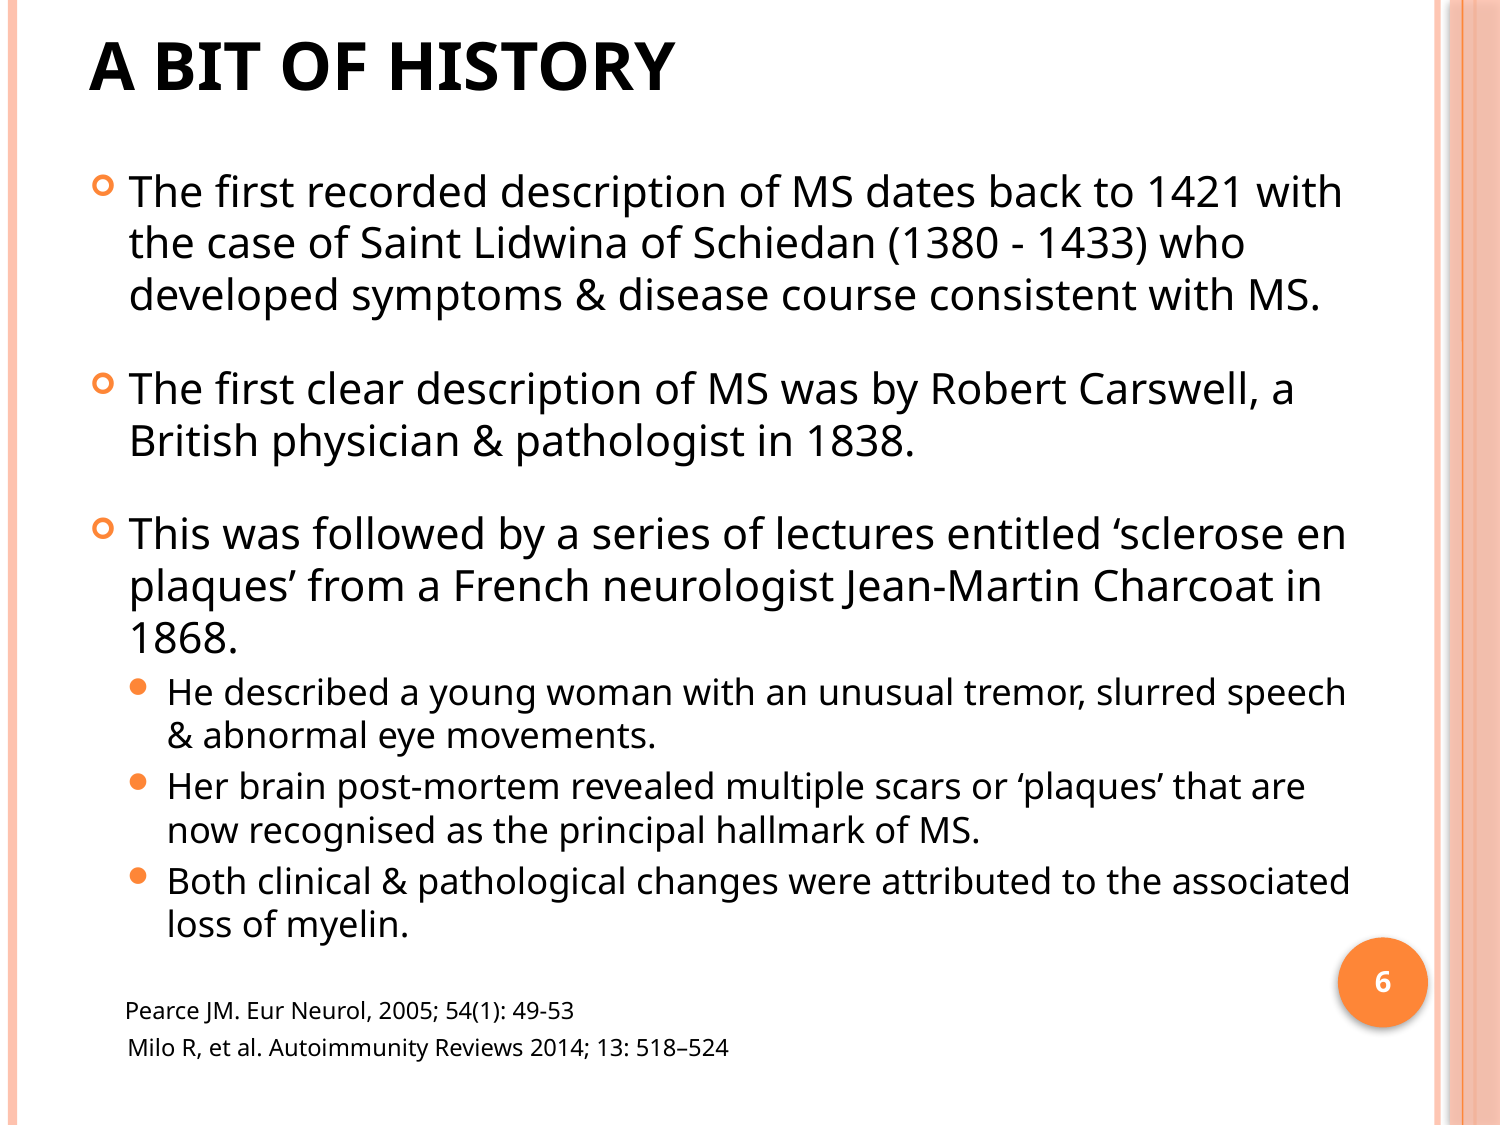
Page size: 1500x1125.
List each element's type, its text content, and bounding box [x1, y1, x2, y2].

title A bit of History [75, 4, 1300, 111]
slide_number 6 [1333, 940, 1434, 1027]
list The first recorded description of MS dates back to 1421 with the case of Saint Lidwina of Schiedan (1380 - 1433) who developed symptoms & disease course consistent with MS. The first clear description of MS was by Robert Carswell, a British physician & pathologist in 1838. This was followed by a series of lectures entitled ‘sclerose en plaques’ from a French neurologist Jean-Martin Charcoat in 1868. He described a young woman with an unusual tremor, slurred speech & abnormal eye movements. Her brain post-mortem revealed multiple scars or ‘plaques’ that are now recognised as the principal hallmark of MS. Both clinical & pathological changes were attributed to the associated loss of myelin. Pearce JM. Eur Neurol, 2005; 54(1): 49-53 Milo R, et al. Autoimmunity Reviews 2014; 13: 518–524 [75, 156, 1374, 1105]
